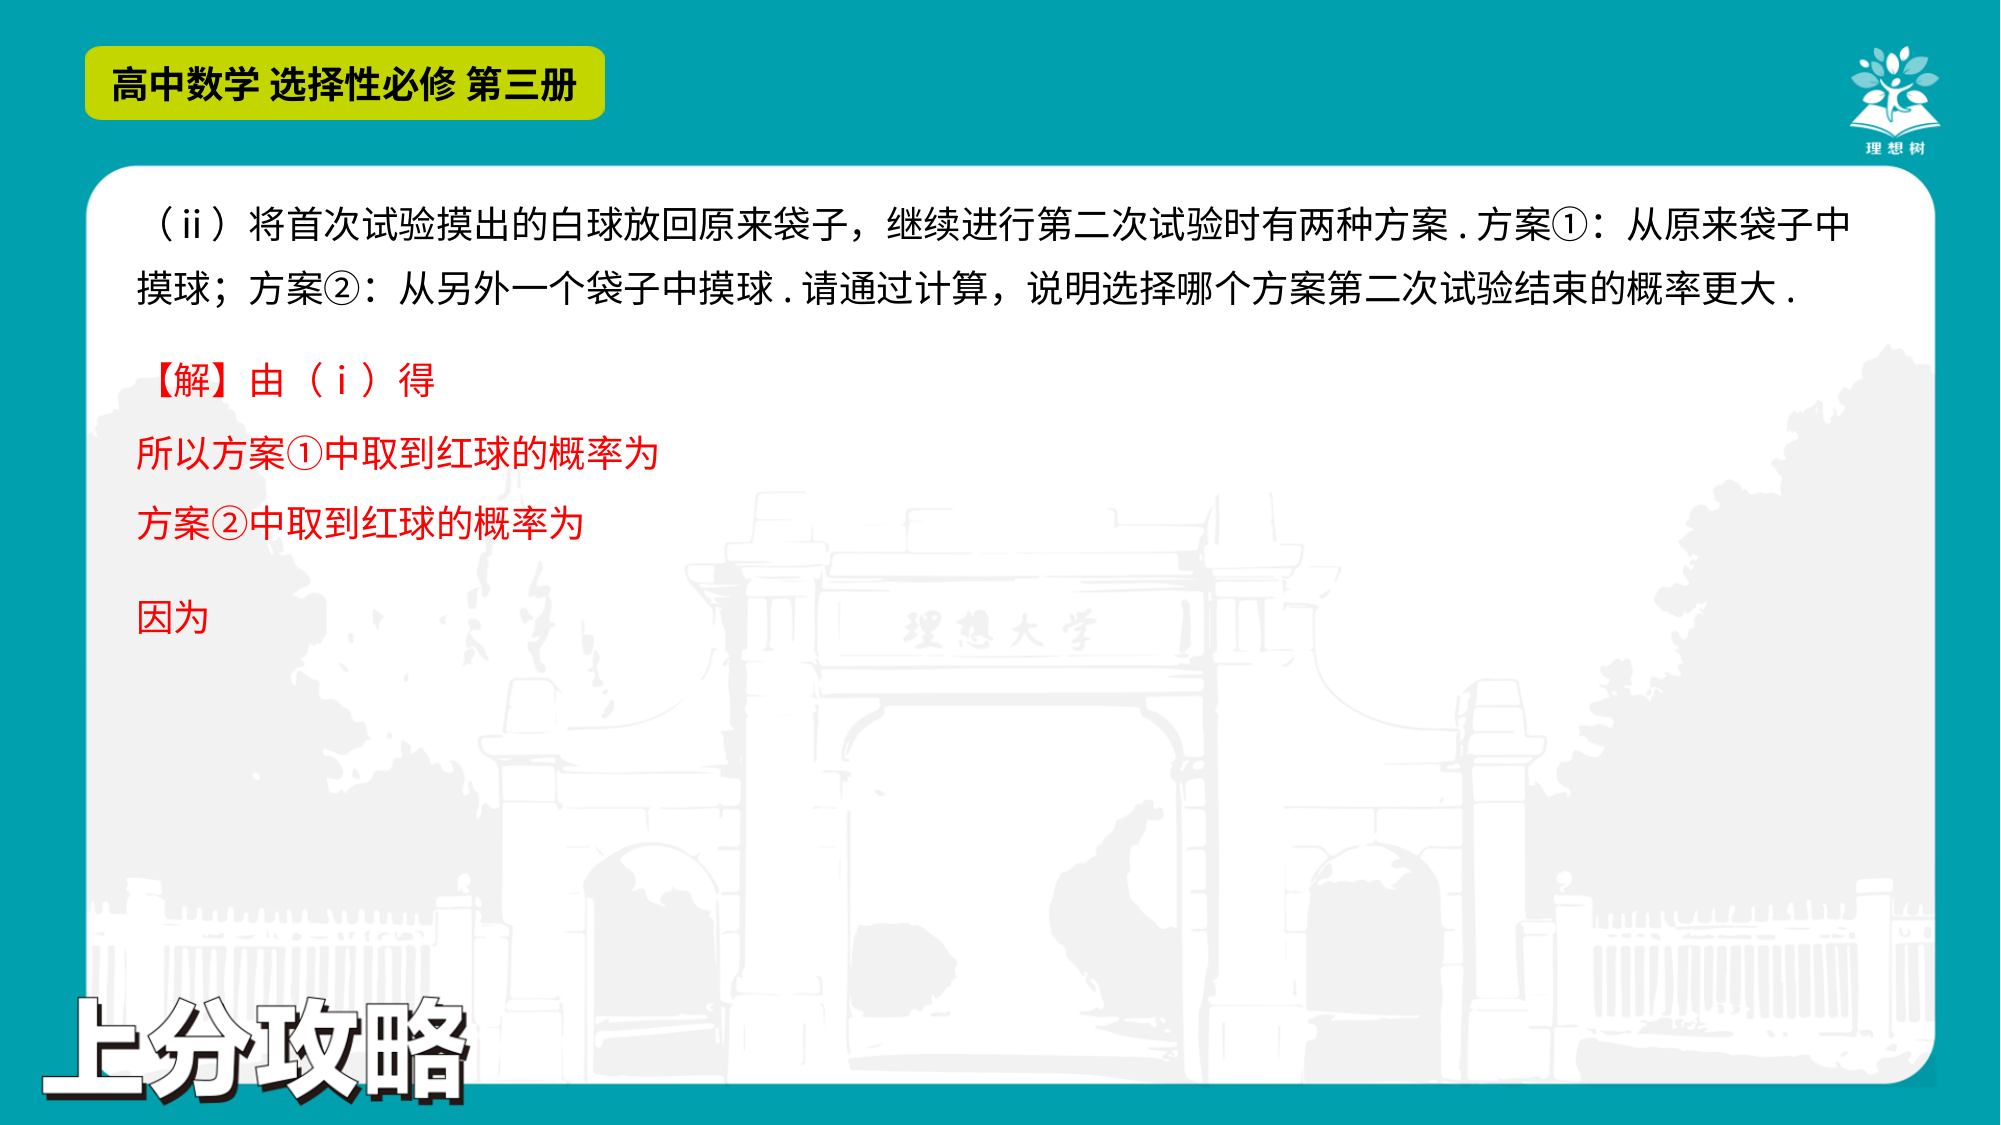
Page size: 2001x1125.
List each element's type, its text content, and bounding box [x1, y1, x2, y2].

text_box （ⅱ）将首次试验摸出的白球放回原来袋子，继续进行第二次试验时有两种方案.方案①：从原来袋子中 摸球；方案②：从另外一个袋子中摸球.请通过计算，说明选择哪个方案第二次试验结束的概率更大. [136, 177, 1865, 304]
picture [0, 0, 2000, 1125]
